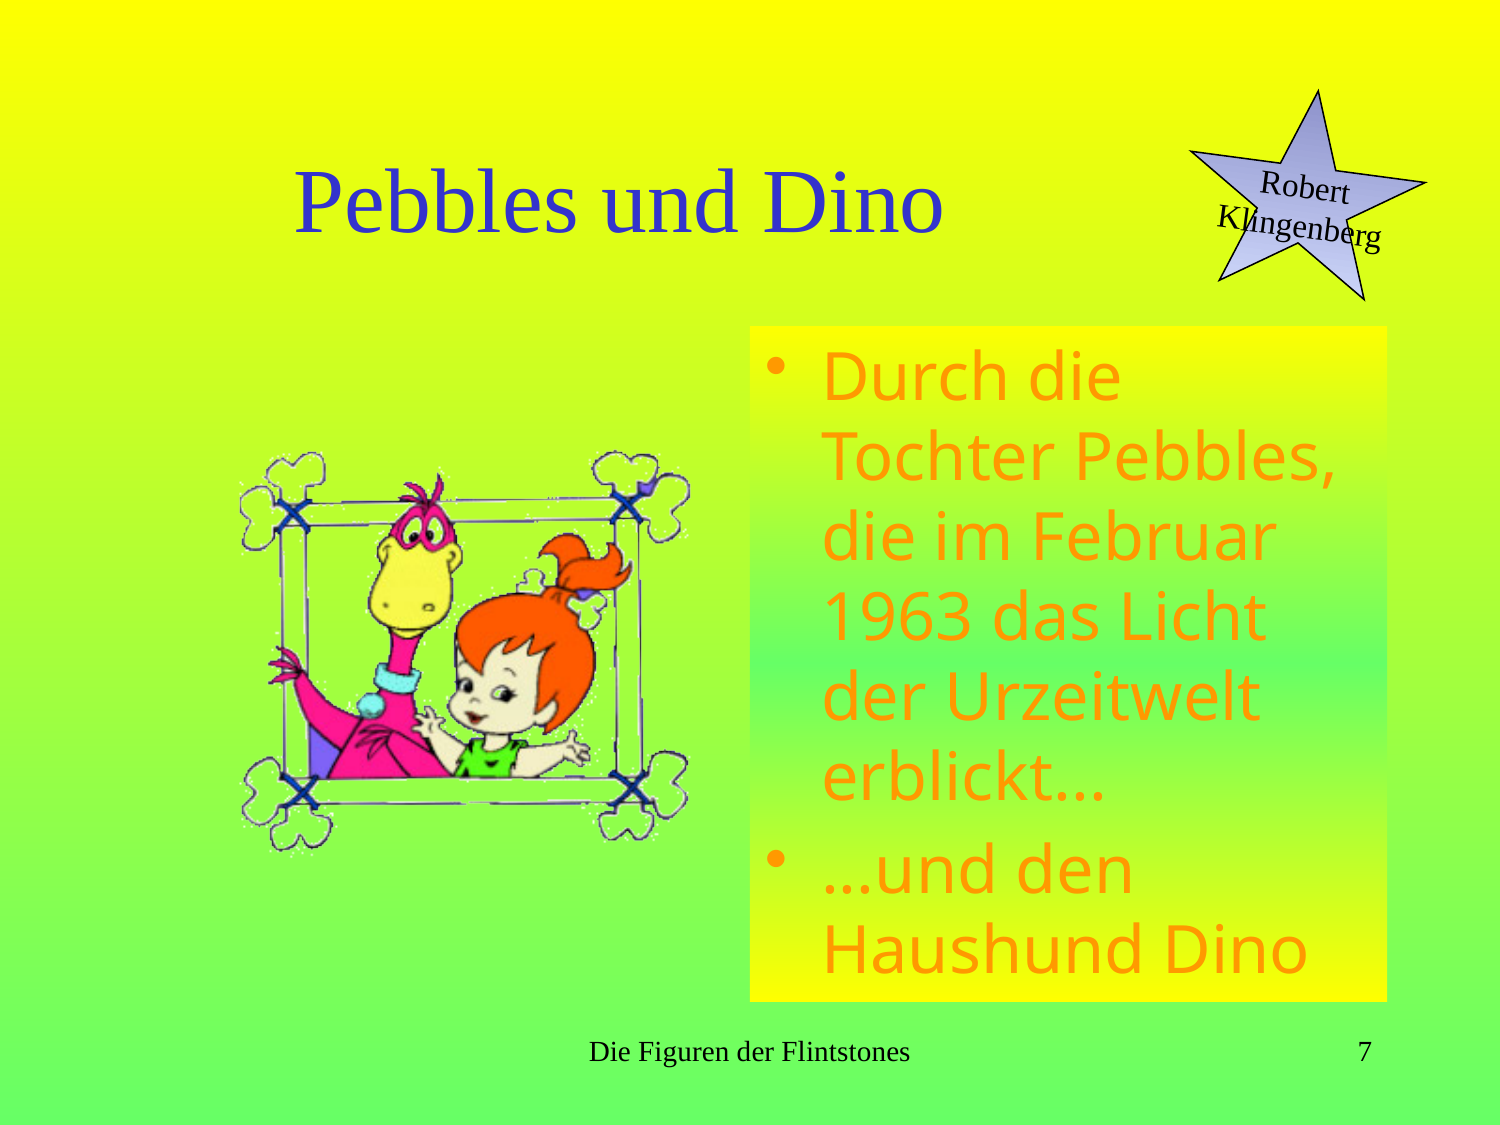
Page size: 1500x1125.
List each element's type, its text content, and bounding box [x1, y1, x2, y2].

picture [224, 437, 702, 860]
list Durch die Tochter Pebbles, die im Februar 1963 das Licht der Urzeitwelt erblickt... ...und den Haushund Dino [749, 326, 1388, 1002]
footer Die Figuren der Flintstones [512, 1024, 988, 1101]
slide_number 7 [1074, 1024, 1388, 1101]
title Pebbles und Dino [112, 101, 1129, 290]
